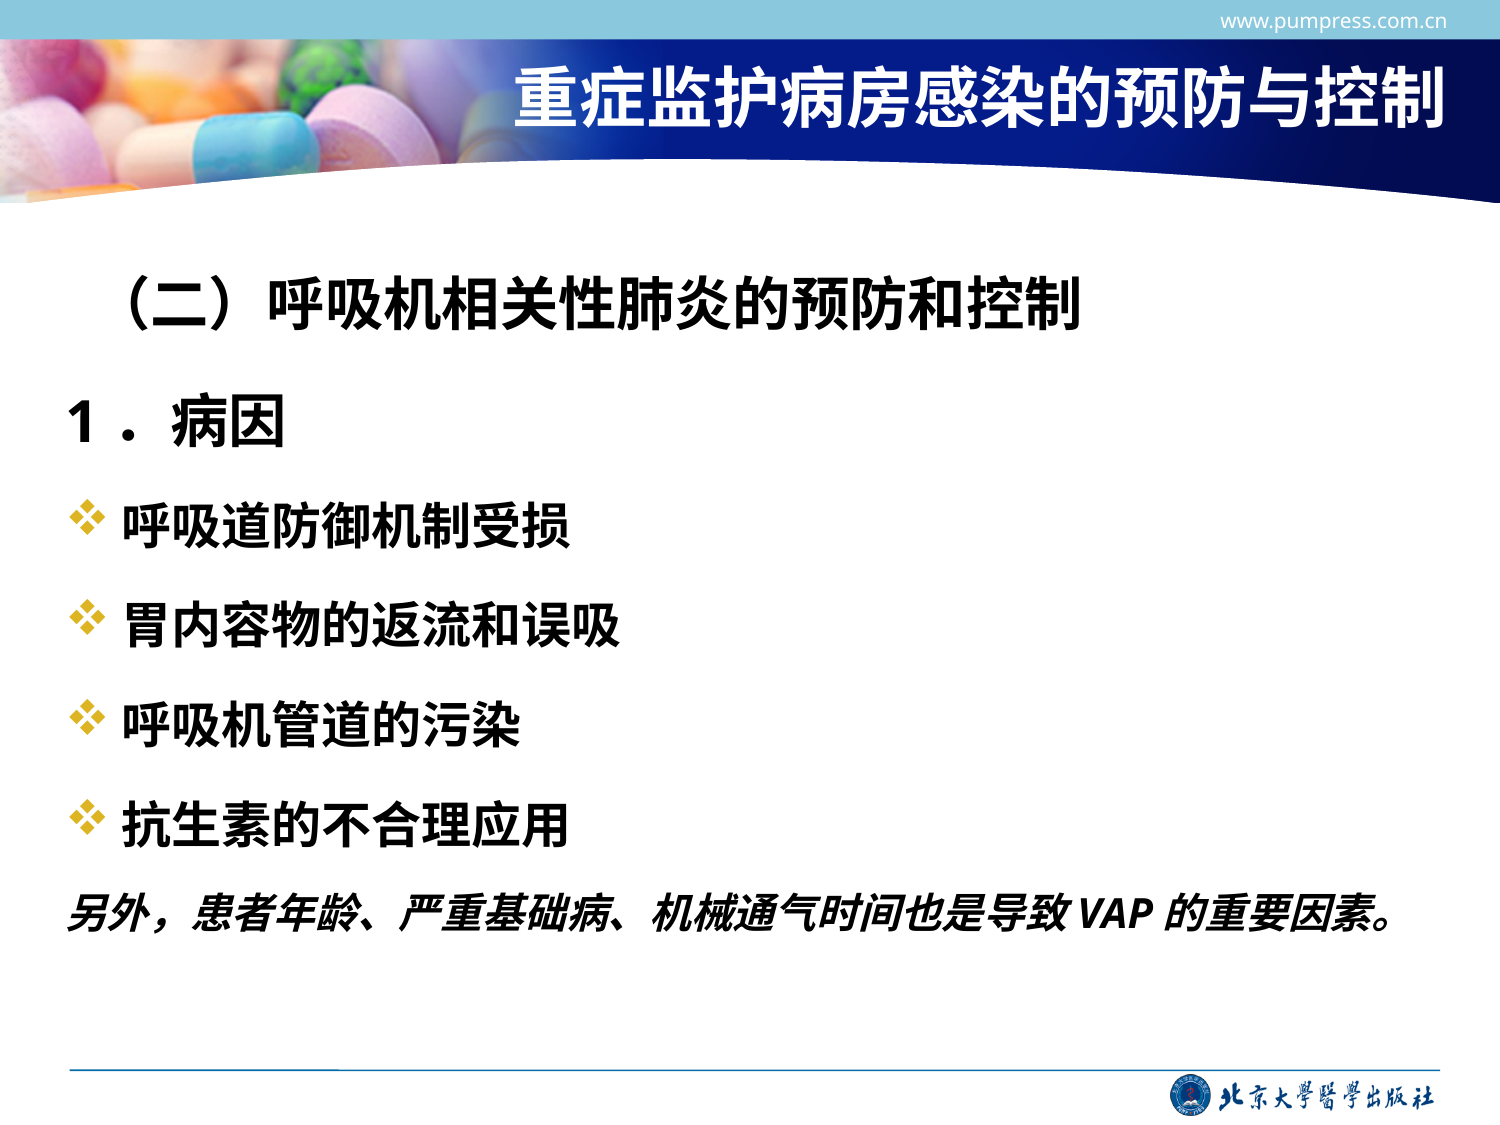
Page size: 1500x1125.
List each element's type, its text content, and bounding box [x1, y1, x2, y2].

slide_number www.pumpress.com.cn [1024, 0, 1463, 38]
title 重症监护病房感染的预防与控制 [137, 50, 1463, 143]
picture [0, 40, 1500, 203]
picture [1170, 1074, 1436, 1118]
list （二）呼吸机相关性肺炎的预防和控制 1．病因 呼吸道防御机制受损 胃内容物的返流和误吸 呼吸机管道的污染 抗生素的不合理应用 另外，患者年龄、严重基础病、机械通气时间也是导致VAP的重要因素。 [50, 224, 1463, 1025]
